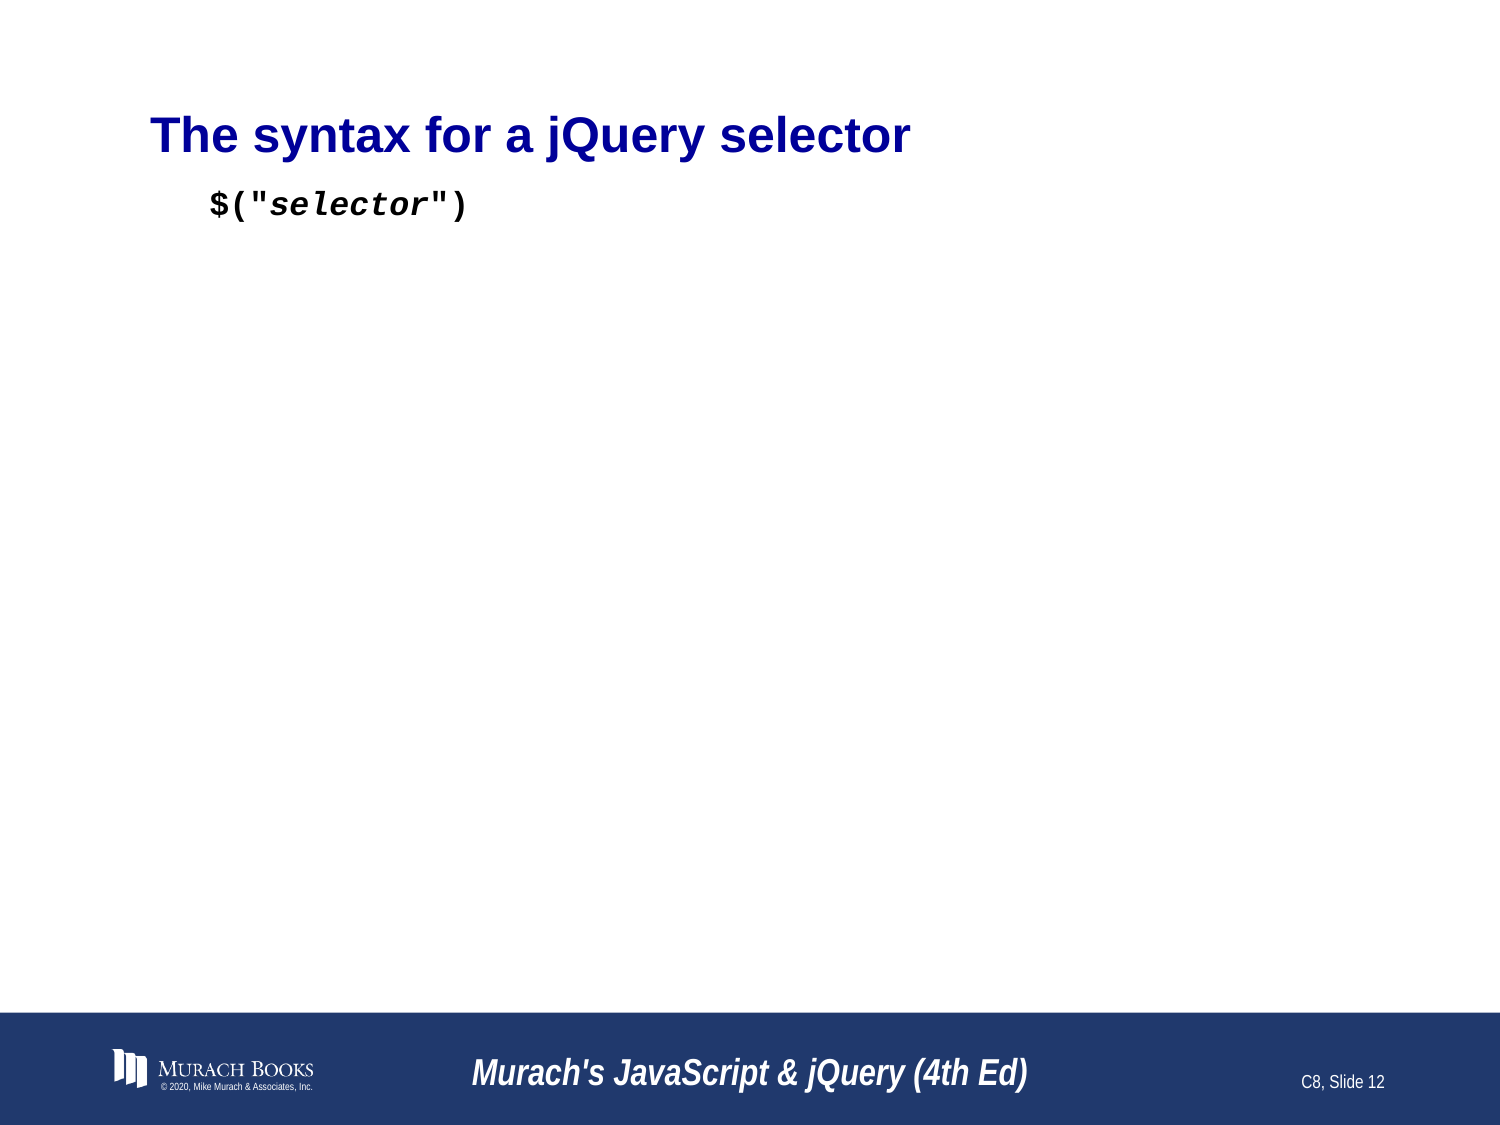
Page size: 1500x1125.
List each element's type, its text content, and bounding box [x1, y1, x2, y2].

footer © 2020, Mike Murach & Associates, Inc. [12, 1025, 463, 1100]
title The syntax for a jQuery selector [150, 102, 1350, 164]
slide_number C8, Slide 12 [1087, 1025, 1400, 1100]
list $("selector") [137, 174, 1350, 975]
slide_number Murach's JavaScript & jQuery (4th Ed) [463, 1025, 1050, 1100]
